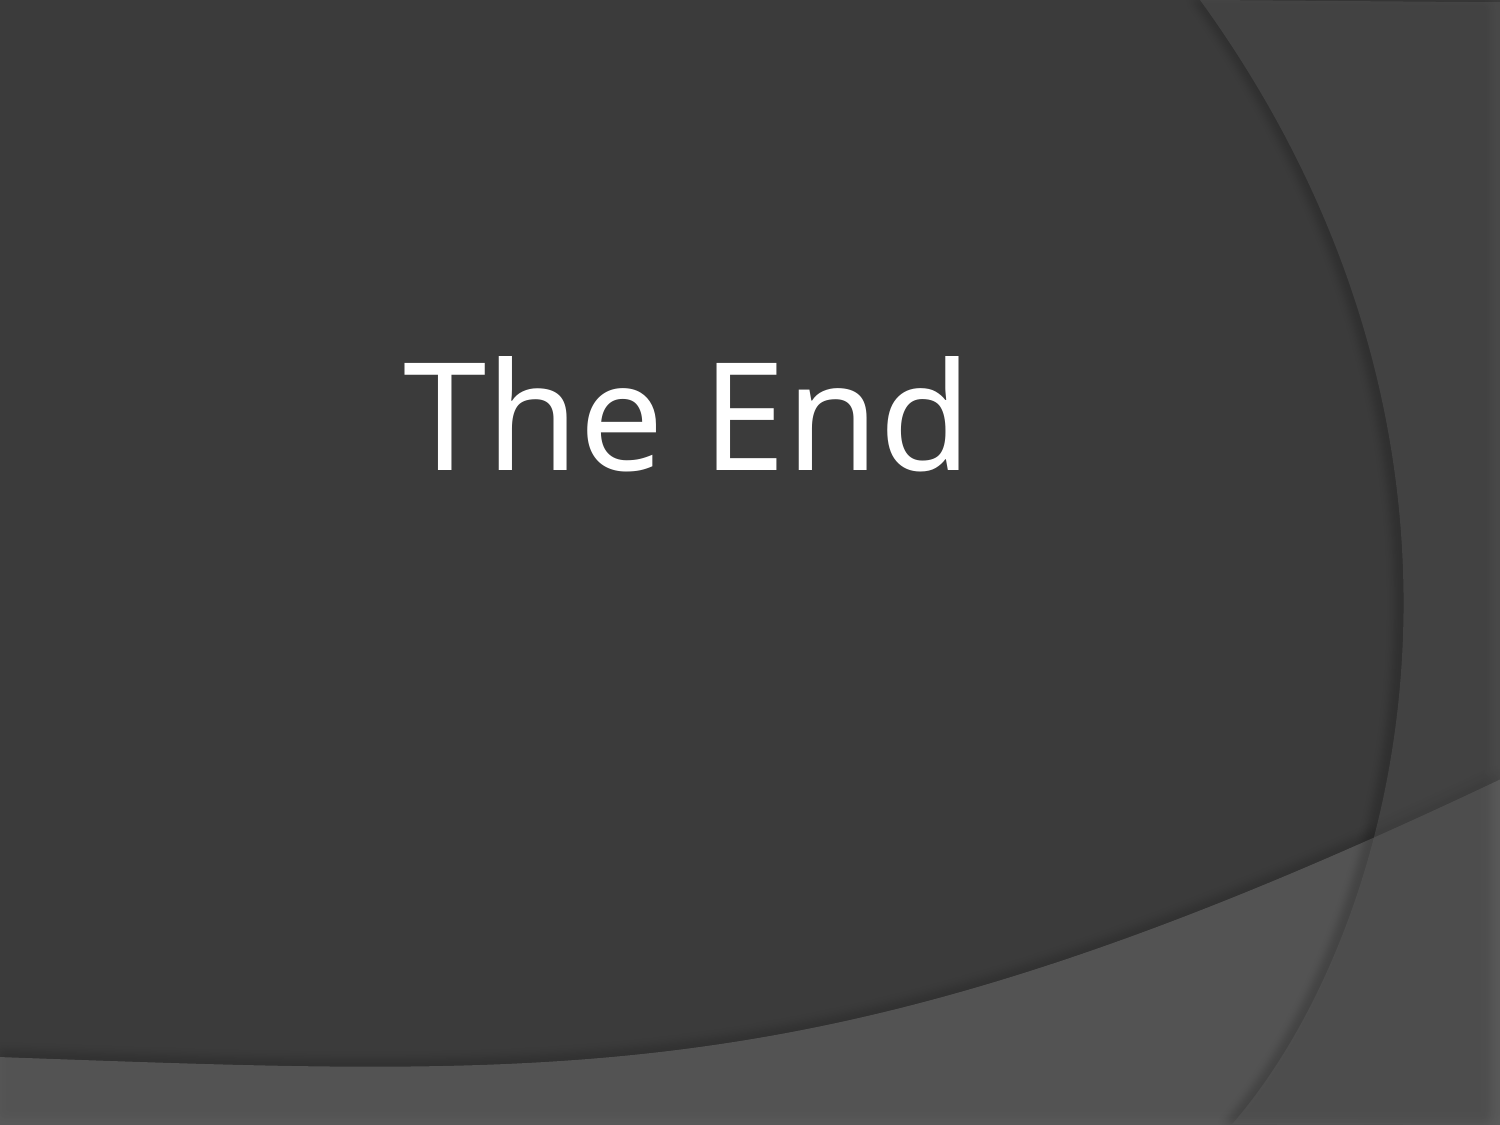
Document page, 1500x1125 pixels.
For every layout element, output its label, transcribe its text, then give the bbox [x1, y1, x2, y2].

title The End [75, 45, 1301, 775]
